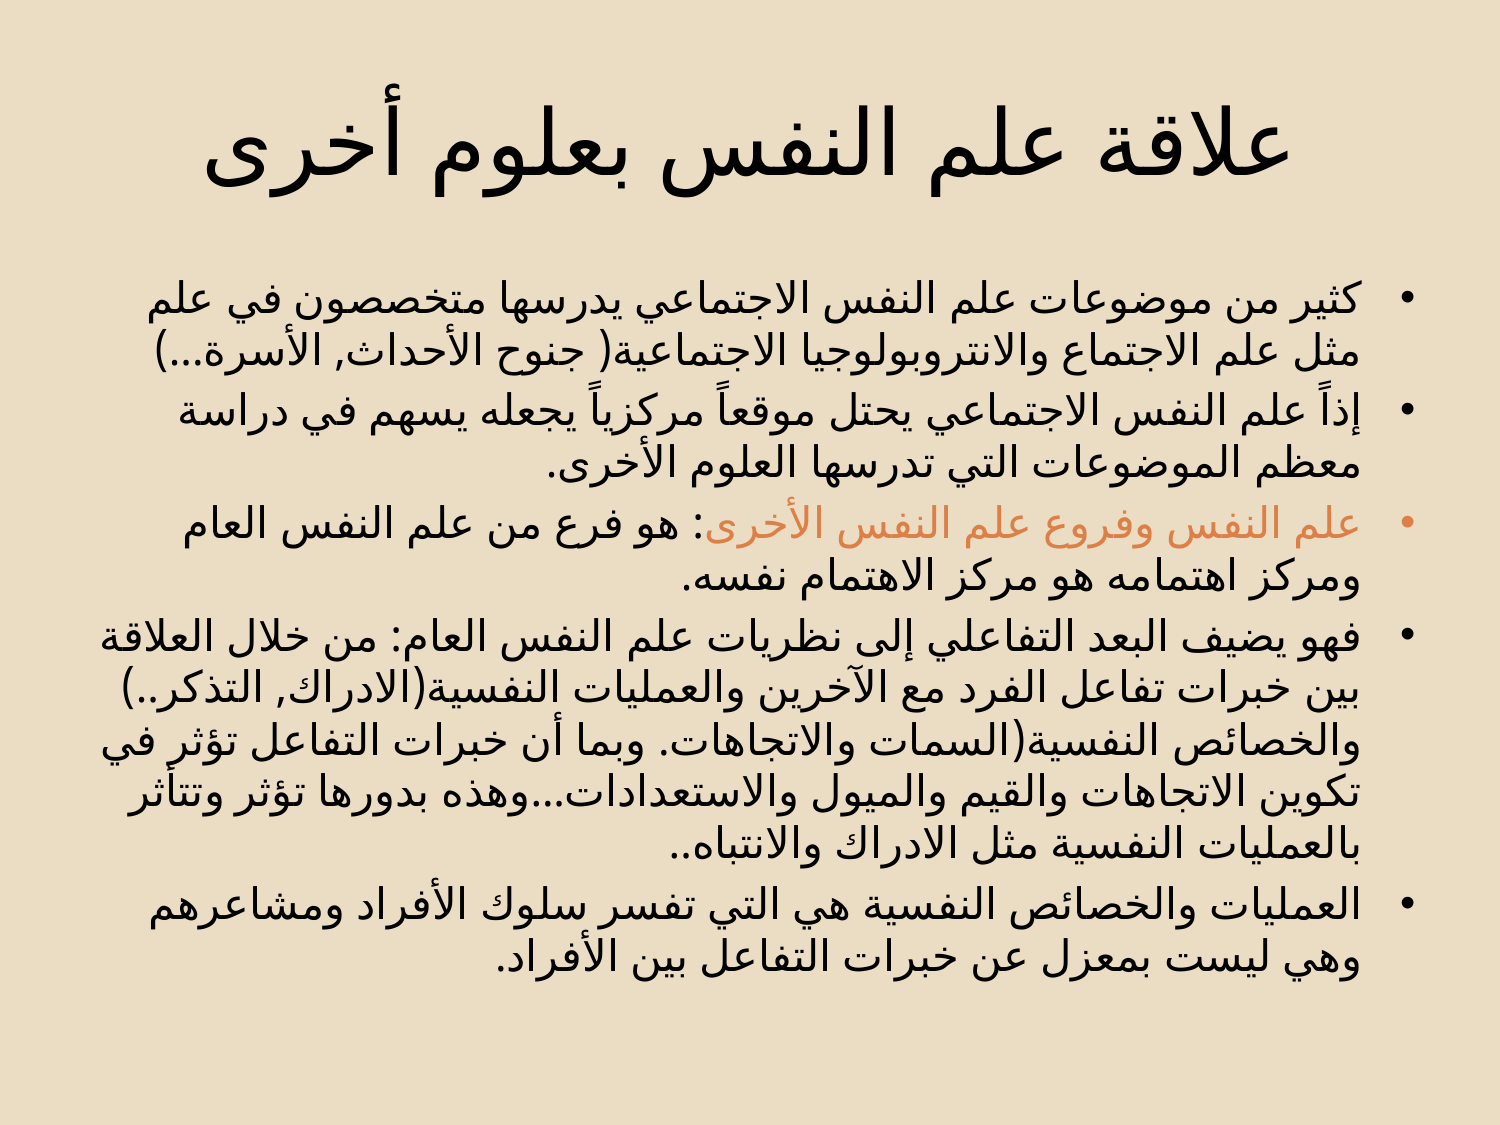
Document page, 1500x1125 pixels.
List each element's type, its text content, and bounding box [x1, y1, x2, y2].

list كثير من موضوعات علم النفس الاجتماعي يدرسها متخصصون في علم مثل علم الاجتماع والانتروبولوجيا الاجتماعية( جنوح الأحداث, الأسرة...) إذاً علم النفس الاجتماعي يحتل موقعاً مركزياً يجعله يسهم في دراسة معظم الموضوعات التي تدرسها العلوم الأخرى. علم النفس وفروع علم النفس الأخرى: هو فرع من علم النفس العام ومركز اهتمامه هو مركز الاهتمام نفسه. فهو يضيف البعد التفاعلي إلى نظريات علم النفس العام: من خلال العلاقة بين خبرات تفاعل الفرد مع الآخرين والعمليات النفسية(الادراك, التذكر..) والخصائص النفسية(السمات والاتجاهات. وبما أن خبرات التفاعل تؤثر في تكوين الاتجاهات والقيم والميول والاستعدادات...وهذه بدورها تؤثر وتتأثر بالعمليات النفسية مثل الادراك والانتباه.. العمليات والخصائص النفسية هي التي تفسر سلوك الأفراد ومشاعرهم وهي ليست بمعزل عن خبرات التفاعل بين الأفراد. [75, 262, 1425, 1005]
title علاقة علم النفس بعلوم أخرى [75, 45, 1425, 233]
